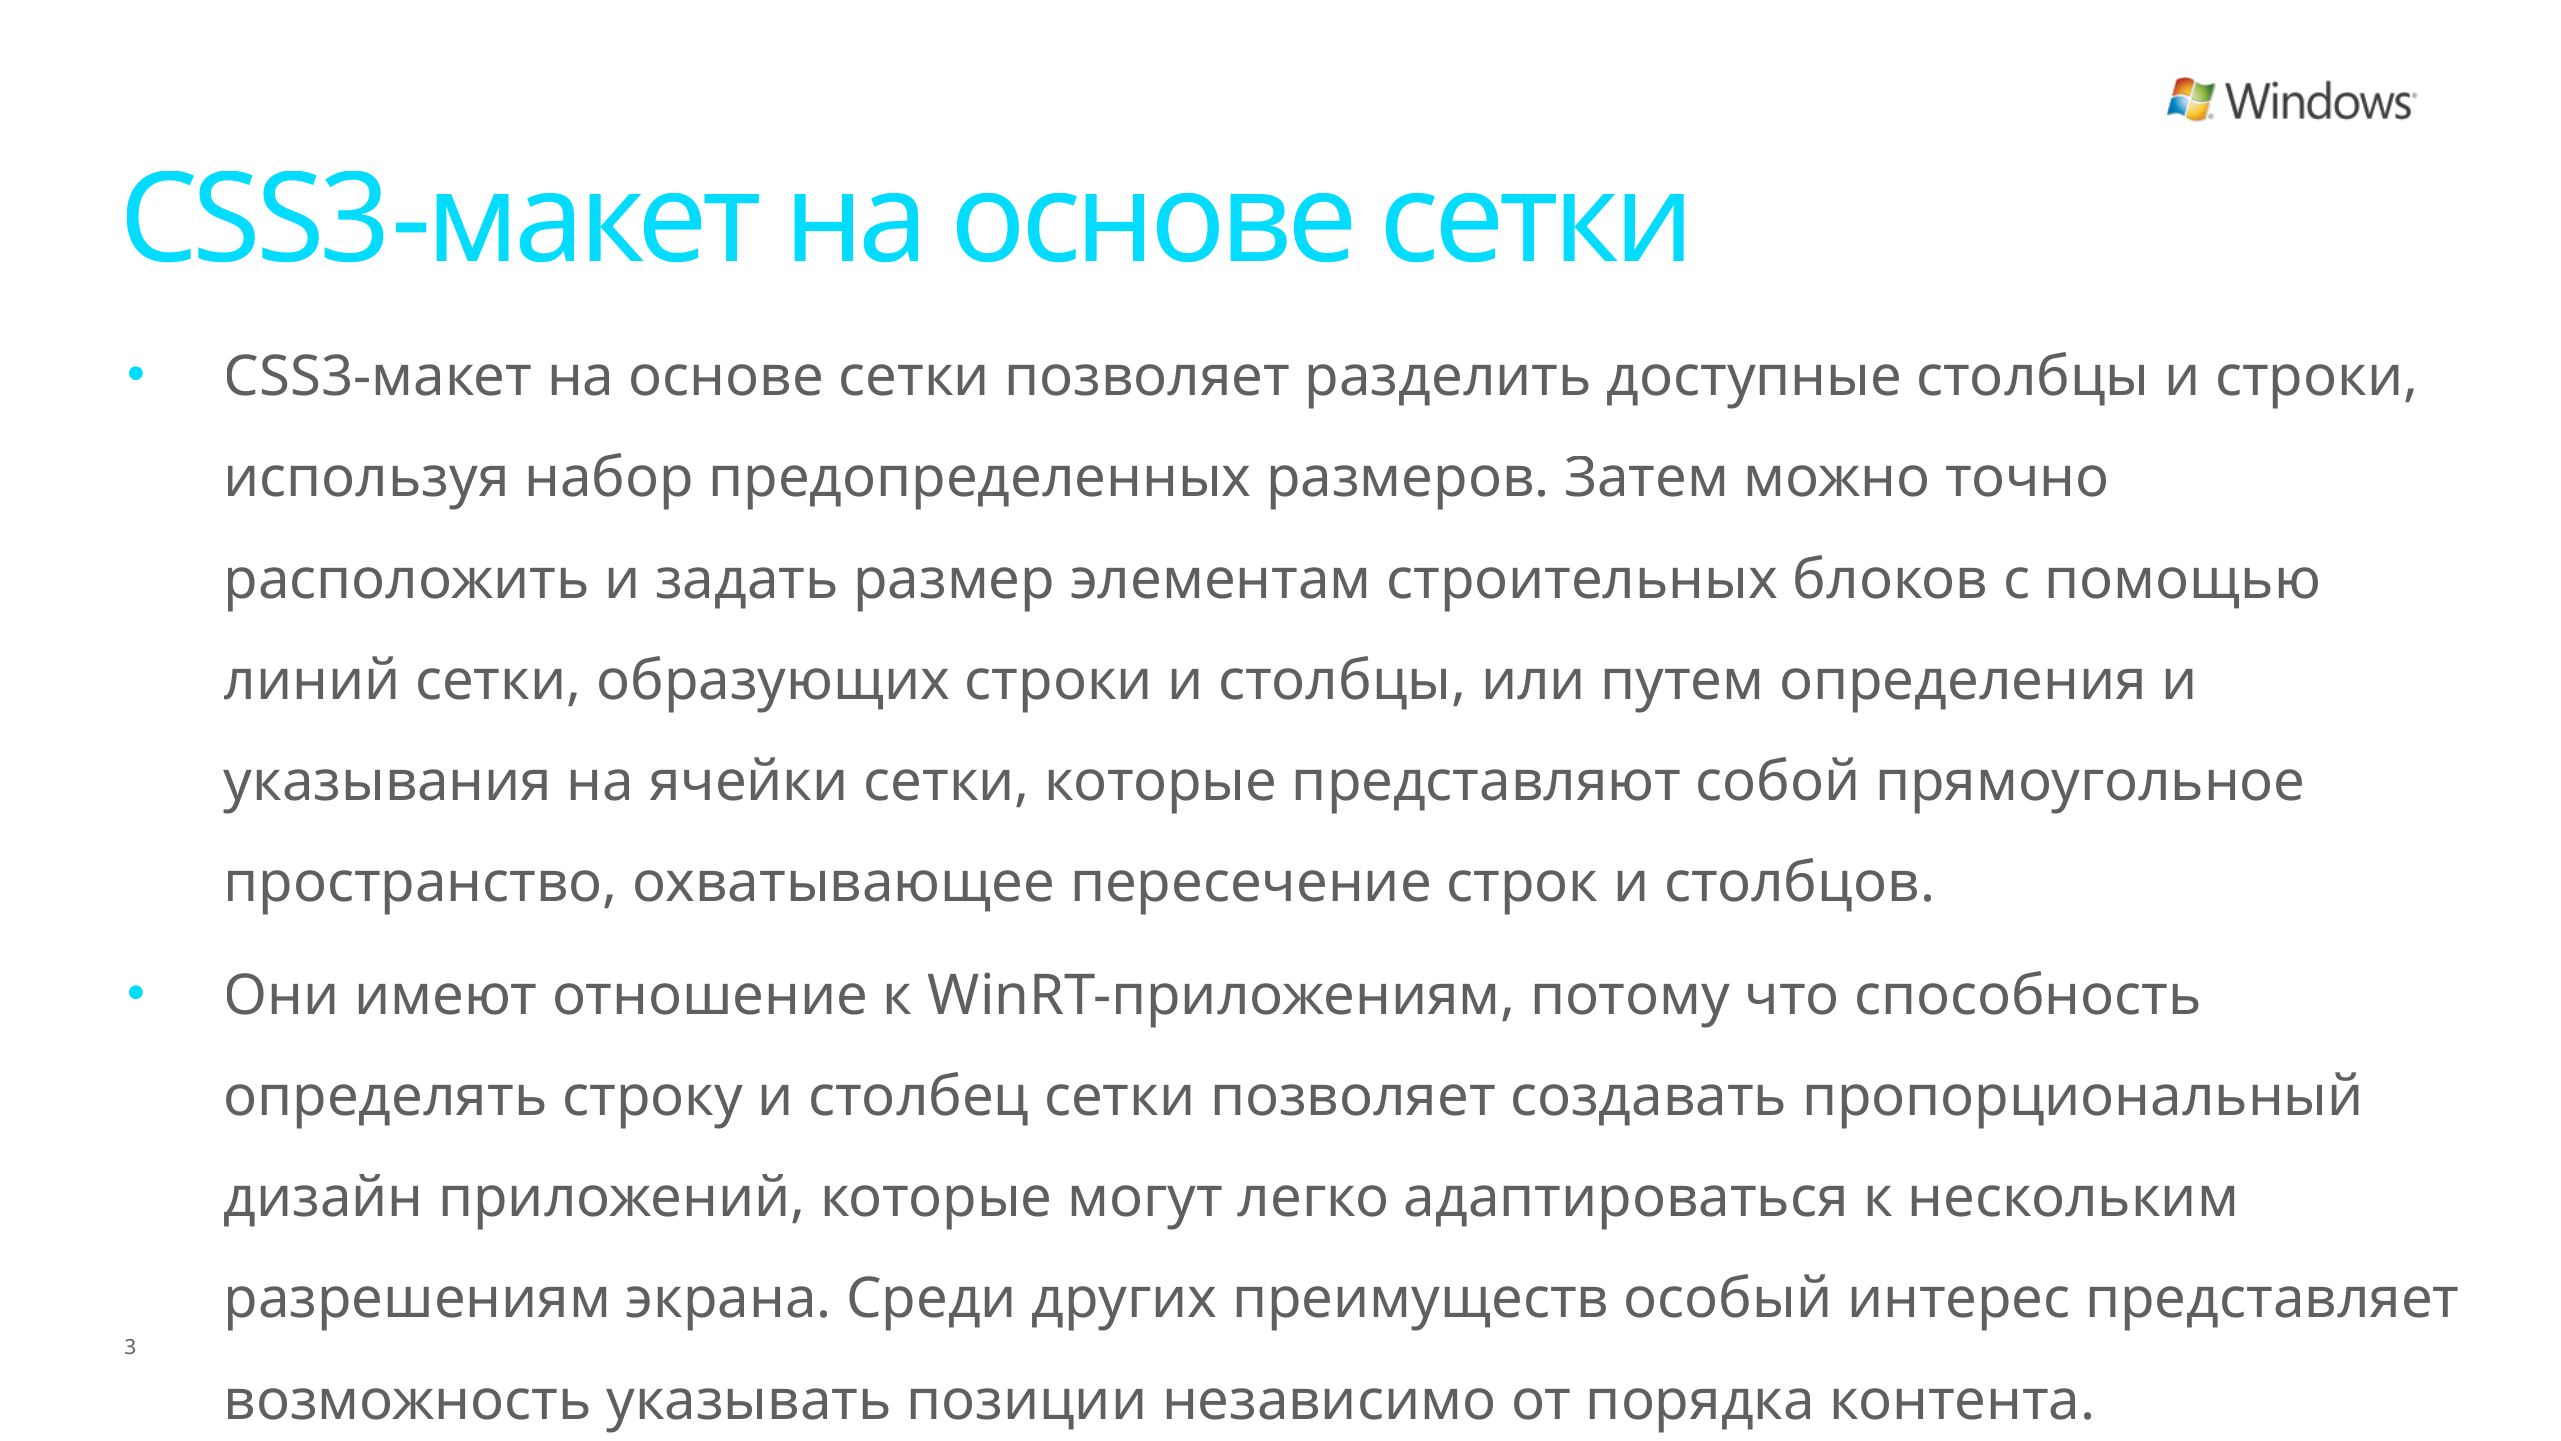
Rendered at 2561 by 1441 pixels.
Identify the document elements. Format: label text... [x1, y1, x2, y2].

title CSS3-макет на основе сетки [119, 51, 2462, 289]
list CSS3-макет на основе сетки позволяет разделить доступные столбцы и строки, используя набор предопределенных размеров. Затем можно точно расположить и задать размер элементам строительных блоков с помощью линий сетки, образующих строки и столбцы, или путем определения и указывания на ячейки сетки, которые представляют собой прямоугольное пространство, охватывающее пересечение строк и столбцов. Они имеют отношение к WinRT-приложениям, потому что способность определять строку и столбец сетки позволяет создавать пропорциональный дизайн приложений, которые могут легко адаптироваться к нескольким разрешениям экрана. Среди других преимуществ особый интерес представляет возможность указывать позиции независимо от порядка контента. http://ie.microsoft.com/testdrive/Graphics/hands-on-css3/hands-on_grid.htm [127, 305, 2470, 1441]
